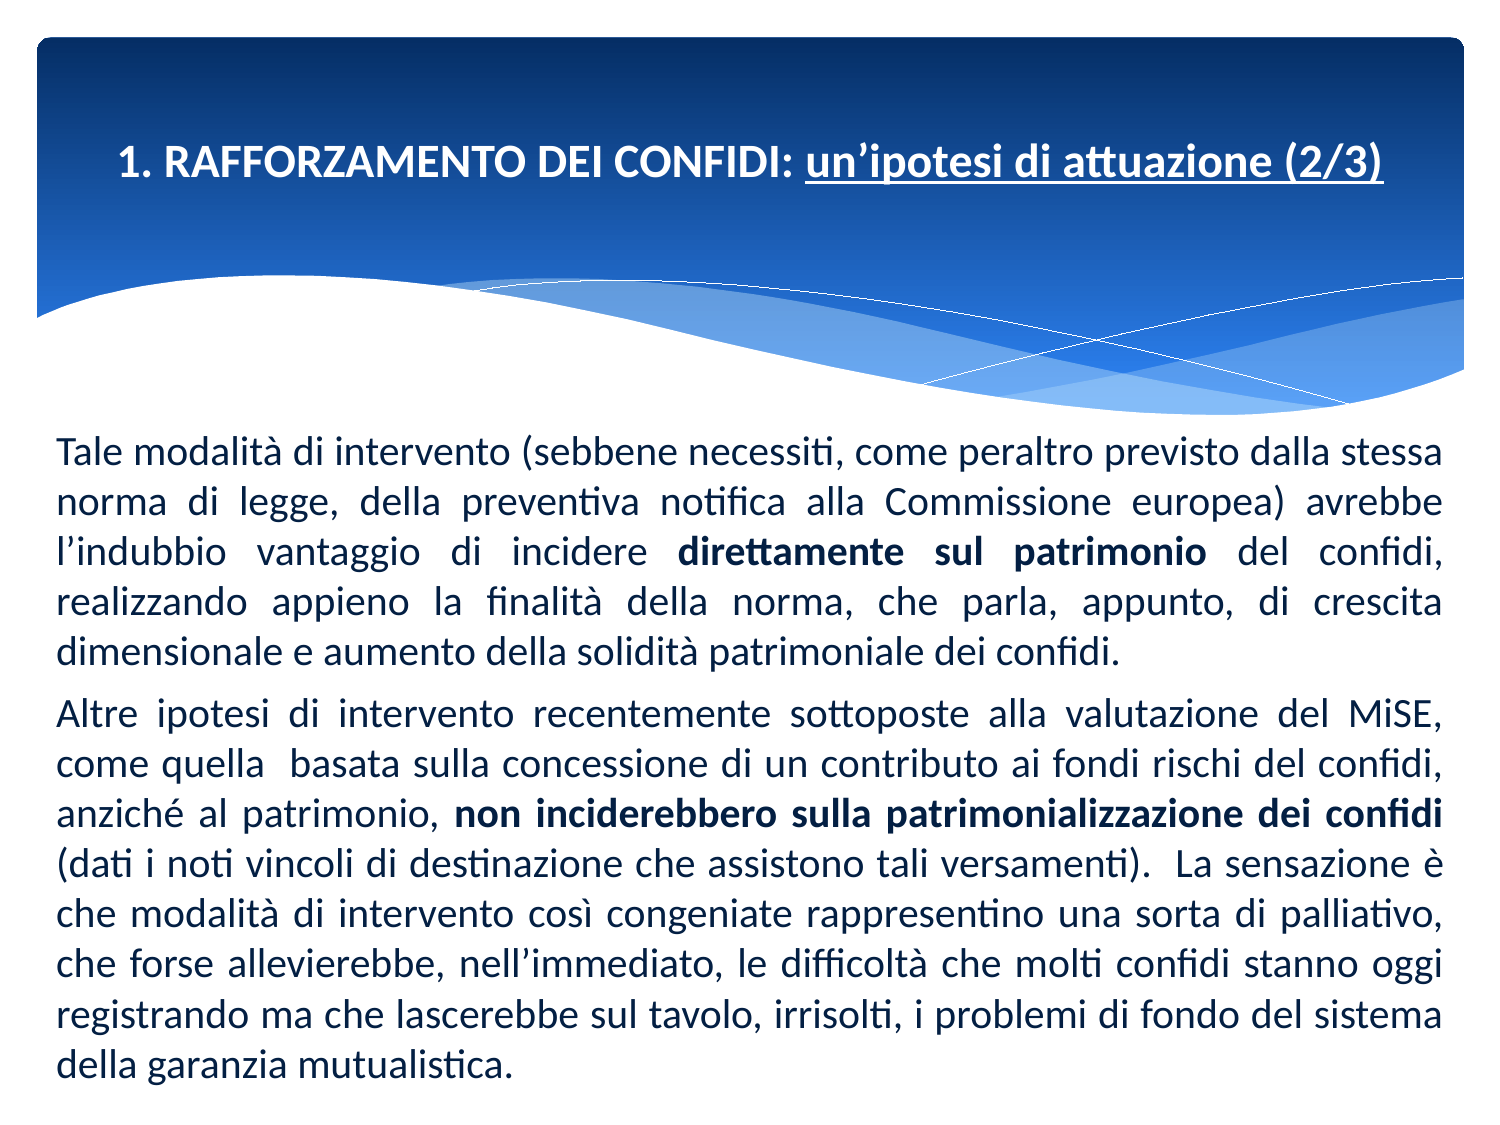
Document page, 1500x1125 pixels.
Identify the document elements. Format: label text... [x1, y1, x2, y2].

title 1. RAFFORZAMENTO DEI CONFIDI: un’ipotesi di attuazione (2/3) [75, 55, 1425, 261]
text_box Tale modalità di intervento (sebbene necessiti, come peraltro previsto dalla stessa norma di legge, della preventiva notifica alla Commissione europea) avrebbe l’indubbio vantaggio di incidere direttamente sul patrimonio del confidi, realizzando appieno la finalità della norma, che parla, appunto, di crescita dimensionale e aumento della solidità patrimoniale dei confidi. Altre ipotesi di intervento recentemente sottoposte alla valutazione del MiSE, come quella basata sulla concessione di un contributo ai fondi rischi del confidi, anziché al patrimonio, non inciderebbero sulla patrimonializzazione dei confidi (dati i noti vincoli di destinazione che assistono tali versamenti). La sensazione è che modalità di intervento così congeniate rappresentino una sorta di palliativo, che forse allevierebbe, nell’immediato, le difficoltà che molti confidi stanno oggi registrando ma che lascerebbe sul tavolo, irrisolti, i problemi di fondo del sistema della garanzia mutualistica. [41, 416, 1459, 1094]
